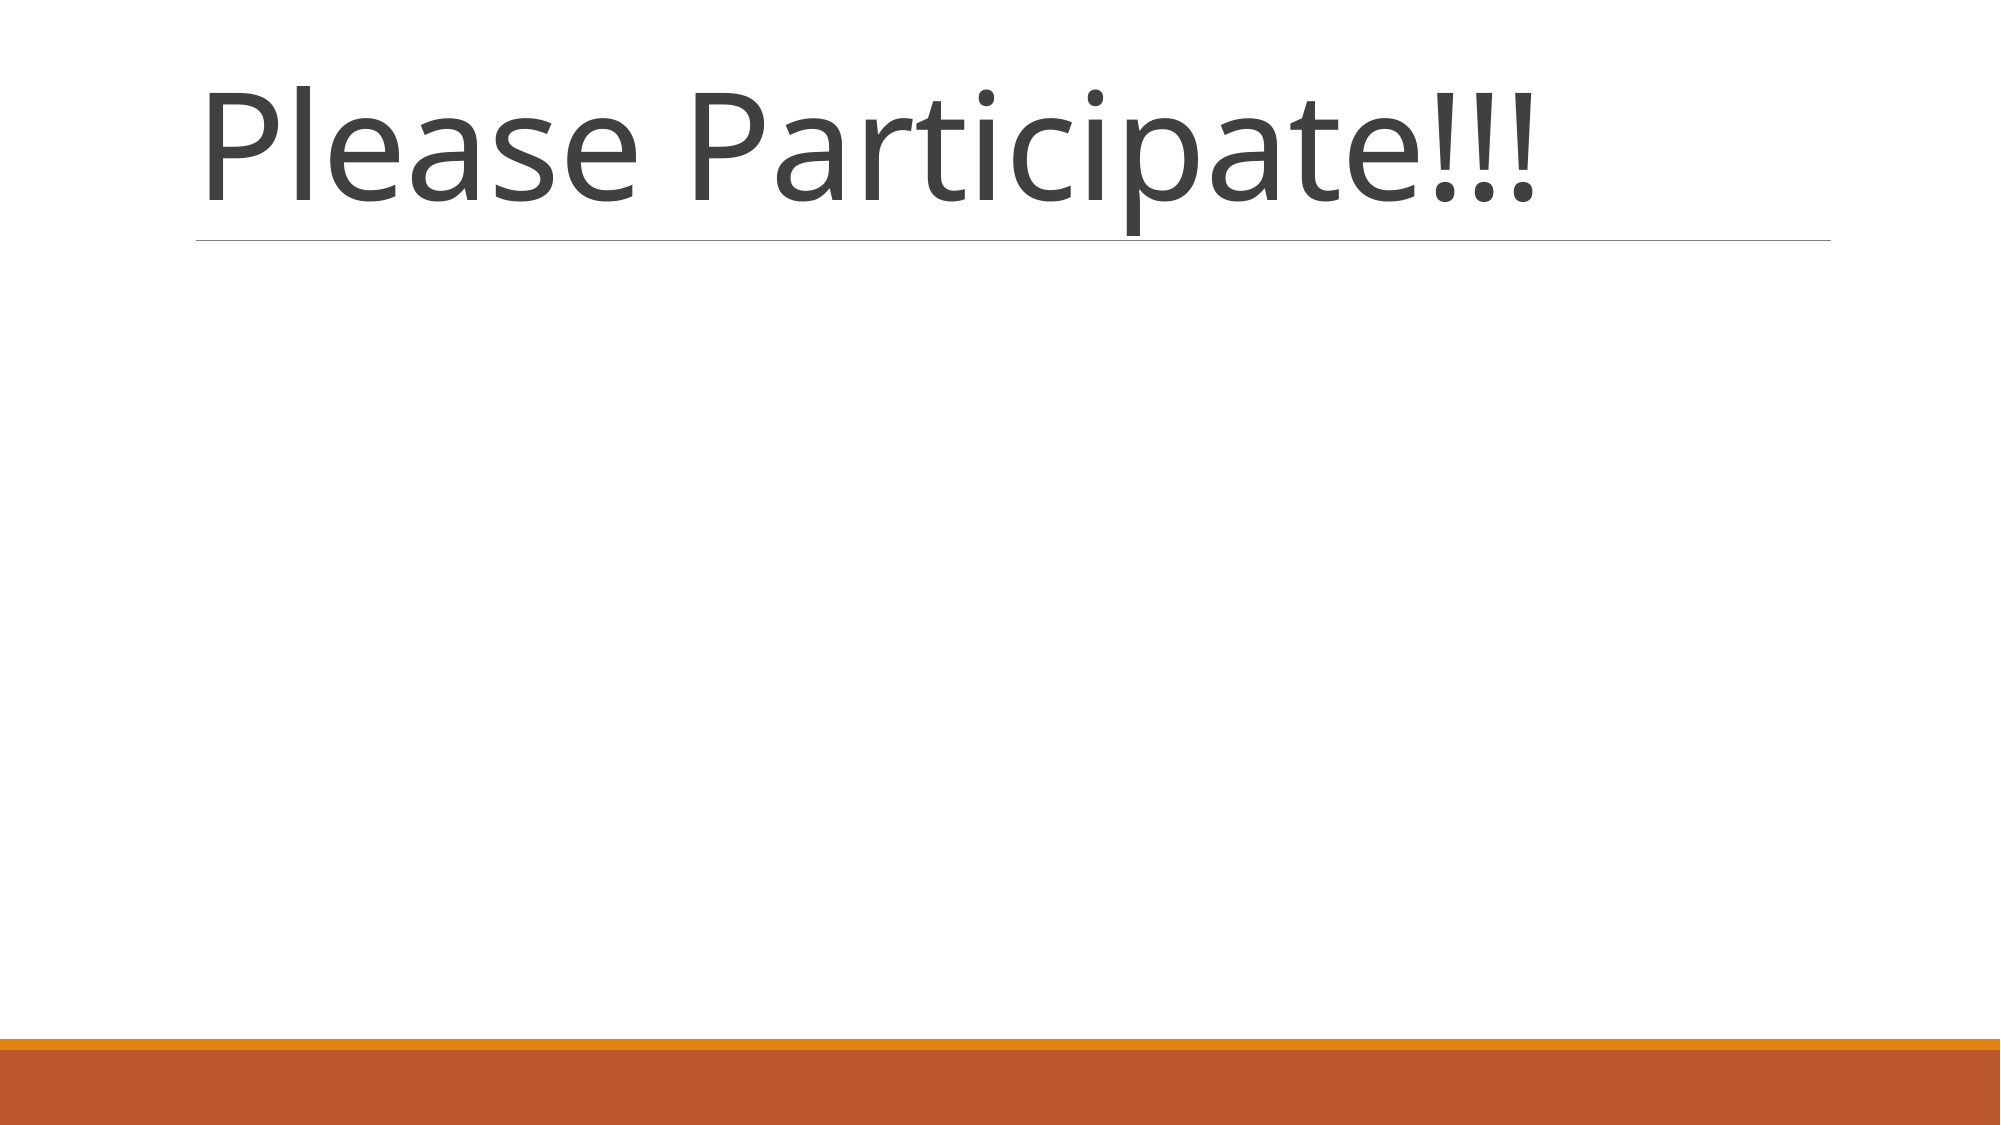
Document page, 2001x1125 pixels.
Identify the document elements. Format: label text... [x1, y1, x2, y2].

title Please Participate!!! [180, 0, 1830, 239]
